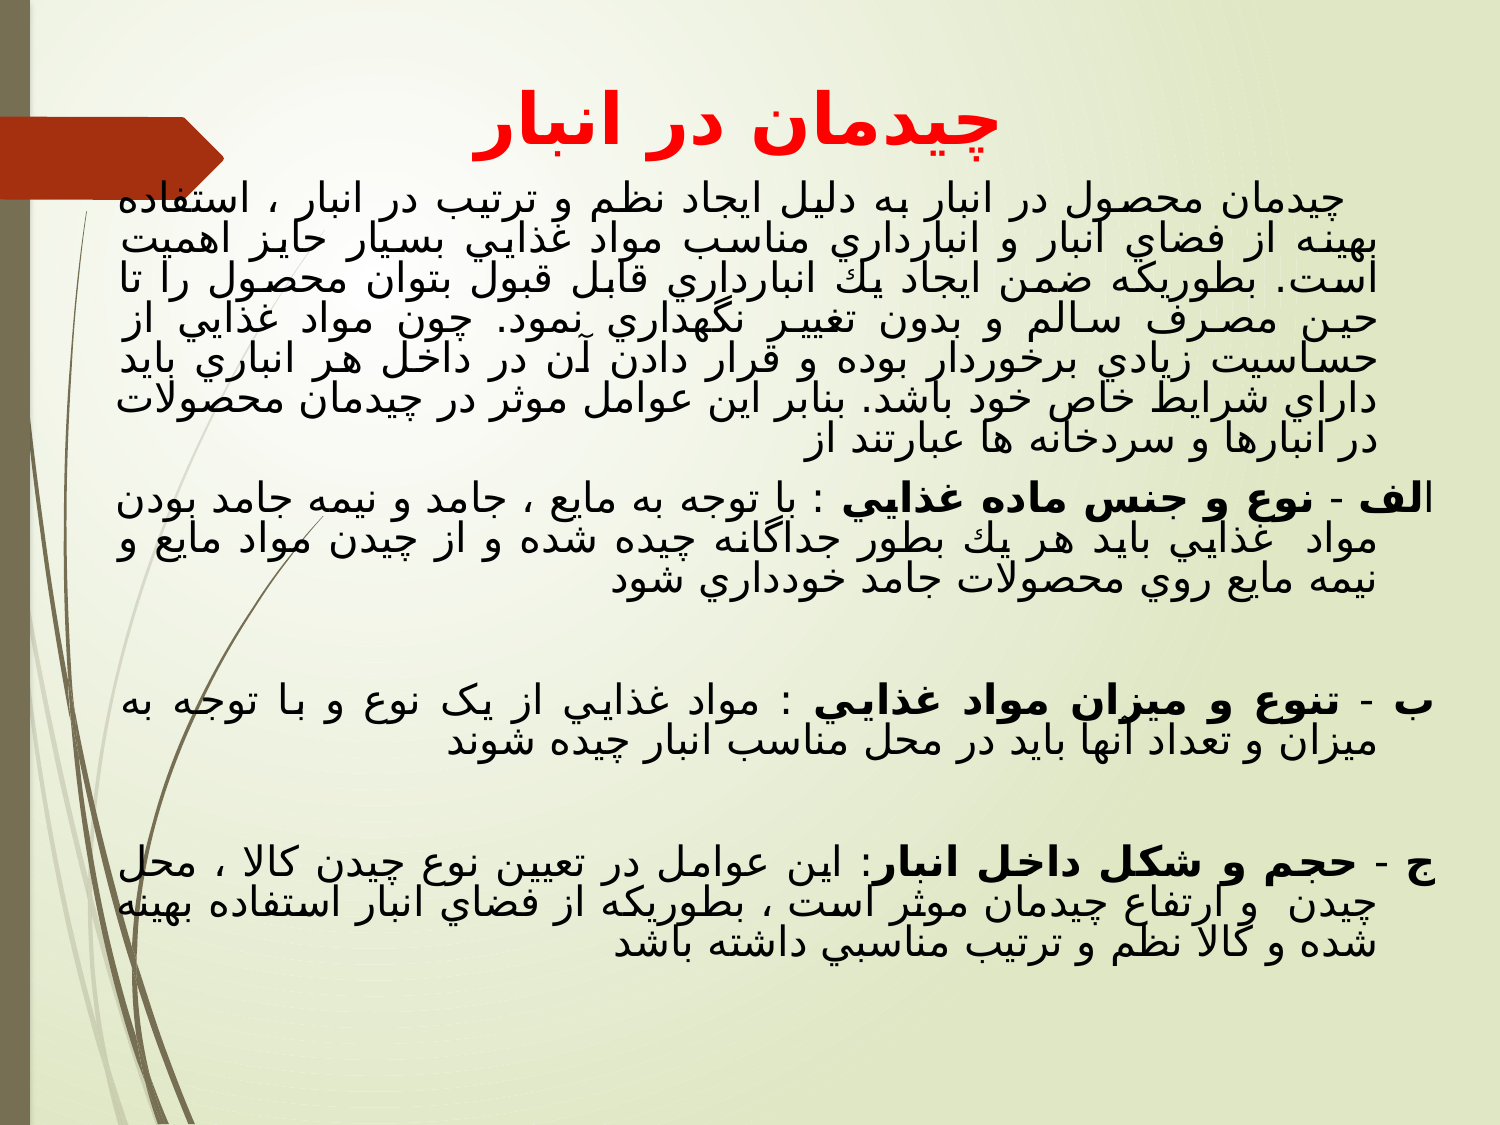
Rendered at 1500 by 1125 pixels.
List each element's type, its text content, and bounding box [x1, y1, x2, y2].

list چيدمان محصول در انبار به دليل ایجاد نظم و ترتيب در انبار ، استفاده بهينه از فضاي انبار و انبارداري مناسب مواد غذايي بسيار حايز اهميت است. بطوريكه ضمن ايجاد يك انبارداري قابل قبول بتوان محصول را تا حين مصرف سالم و بدون تغيير نگهداري نمود. چون مواد غذايي از حساسيت زيادي برخوردار بوده و قرار دادن آن در داخل هر انباري بايد داراي شرايط خاص خود باشد. بنابر اين عوامل موثر در چيدمان محصولات در انبارها و سردخانه ها عبارتند از الف - نوع و جنس ماده غذايي : با توجه به مايع ، جامد و نيمه جامد بودن مواد غذايي بايد هر يك بطور جداگانه چيده شده و از چيدن مواد مايع و نيمه مايع روي محصولات جامد خودداري شود ب - تنوع و ميزان مواد غذايي : مواد غذايي از یک نوع و با توجه به ميزان و تعداد آنها بايد در محل مناسب انبار چيده شوند ج - حجم و شكل داخل انبار: اين عوامل در تعيين نوع چيدن كالا ، محل چيدن و ارتفاع چيدمان موثر است ، بطوريكه از فضاي انبار استفاده بهينه شده و كالا نظم و ترتيب مناسبي داشته باشد [100, 172, 1451, 1084]
title چيدمان در انبار [64, 66, 1415, 254]
